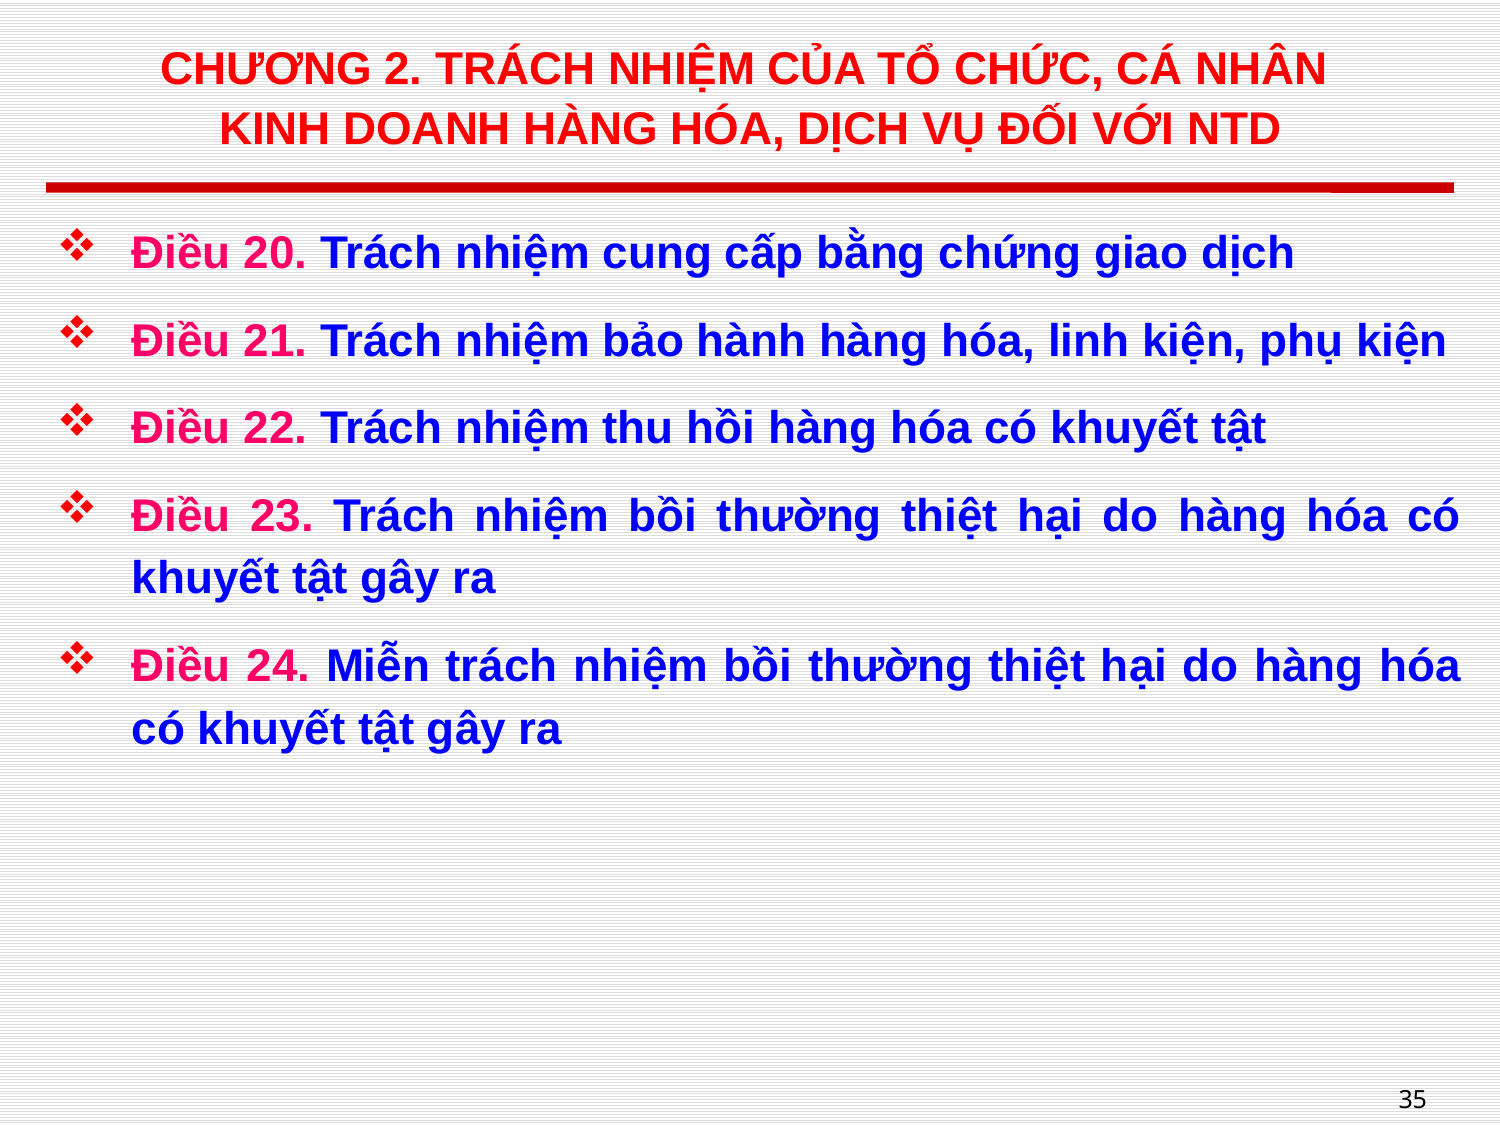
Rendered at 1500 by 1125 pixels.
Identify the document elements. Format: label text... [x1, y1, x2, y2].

title CHƯƠNG 2. TRÁCH NHIỆM CỦA TỔ CHỨC, CÁ NHÂN KINH DOANH HÀNG HÓA, DỊCH VỤ ĐỐI VỚI NTD [38, 24, 1463, 163]
text_box Điều 20. Trách nhiệm cung cấp bằng chứng giao dịch Điều 21. Trách nhiệm bảo hành hàng hóa, linh kiện, phụ kiện Điều 22. Trách nhiệm thu hồi hàng hóa có khuyết tật Điều 23. Trách nhiệm bồi thường thiệt hại do hàng hóa có khuyết tật gây ra Điều 24. Miễn trách nhiệm bồi thường thiệt hại do hàng hóa có khuyết tật gây ra [23, 199, 1477, 1088]
